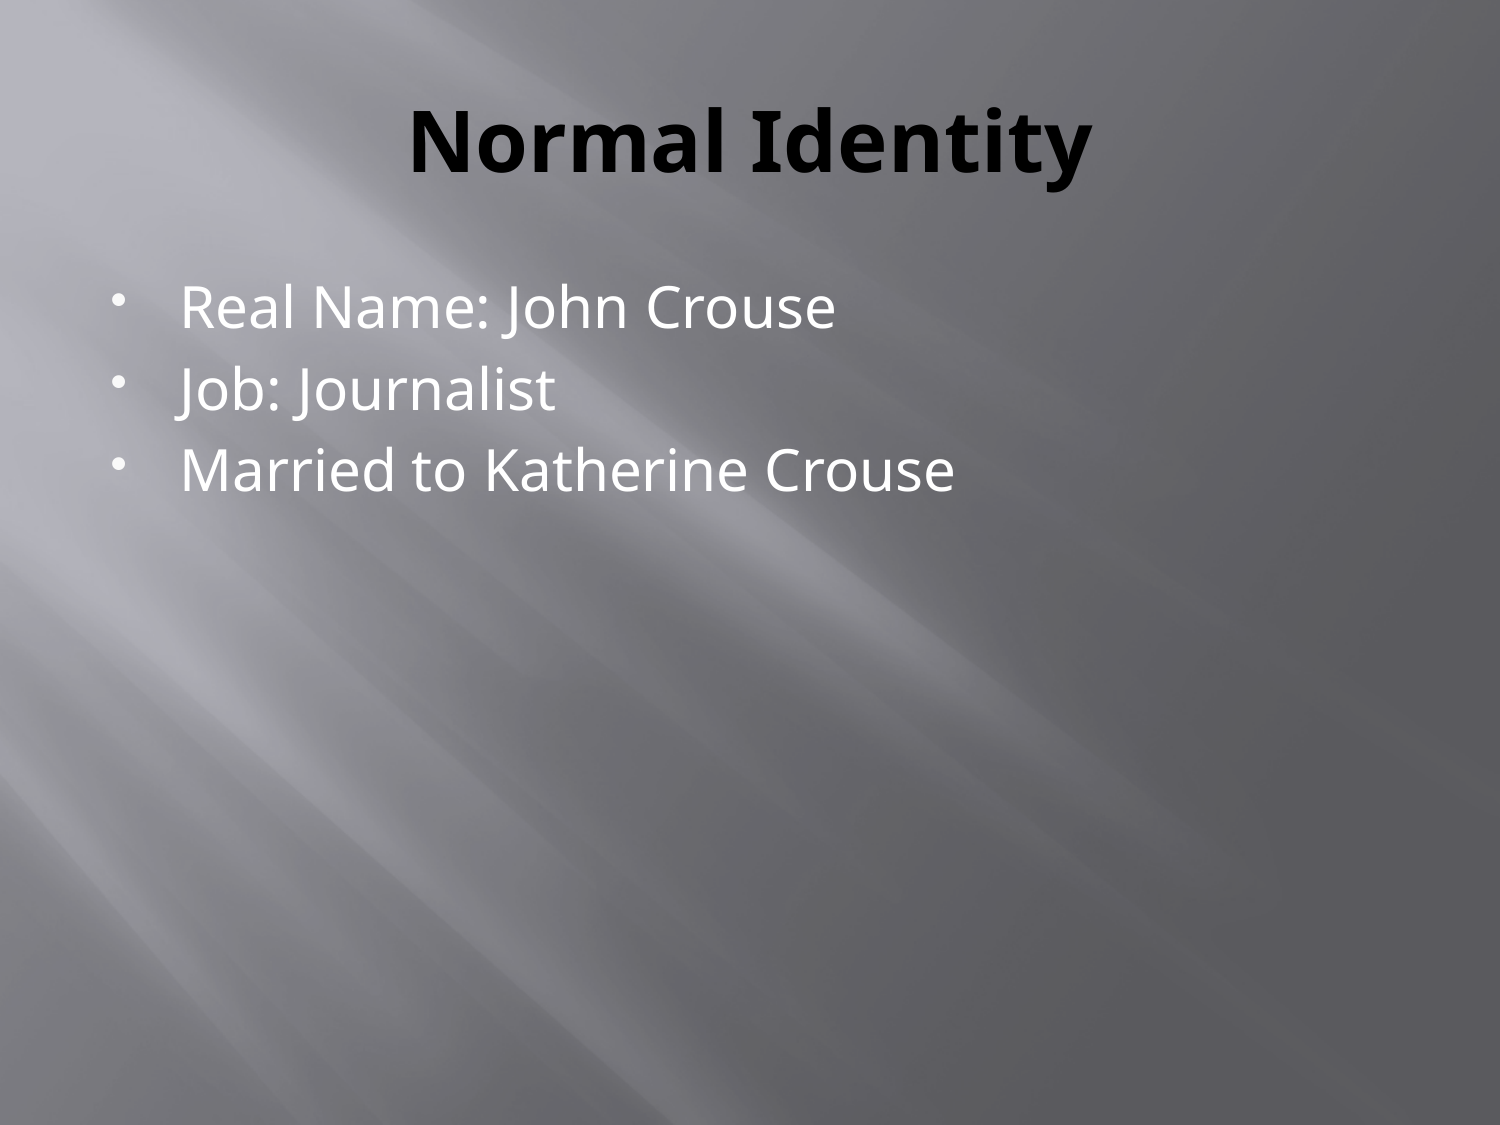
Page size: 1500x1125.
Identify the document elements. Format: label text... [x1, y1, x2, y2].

list Real Name: John Crouse Job: Journalist Married to Katherine Crouse [75, 262, 1425, 1035]
title Normal Identity [75, 45, 1425, 233]
